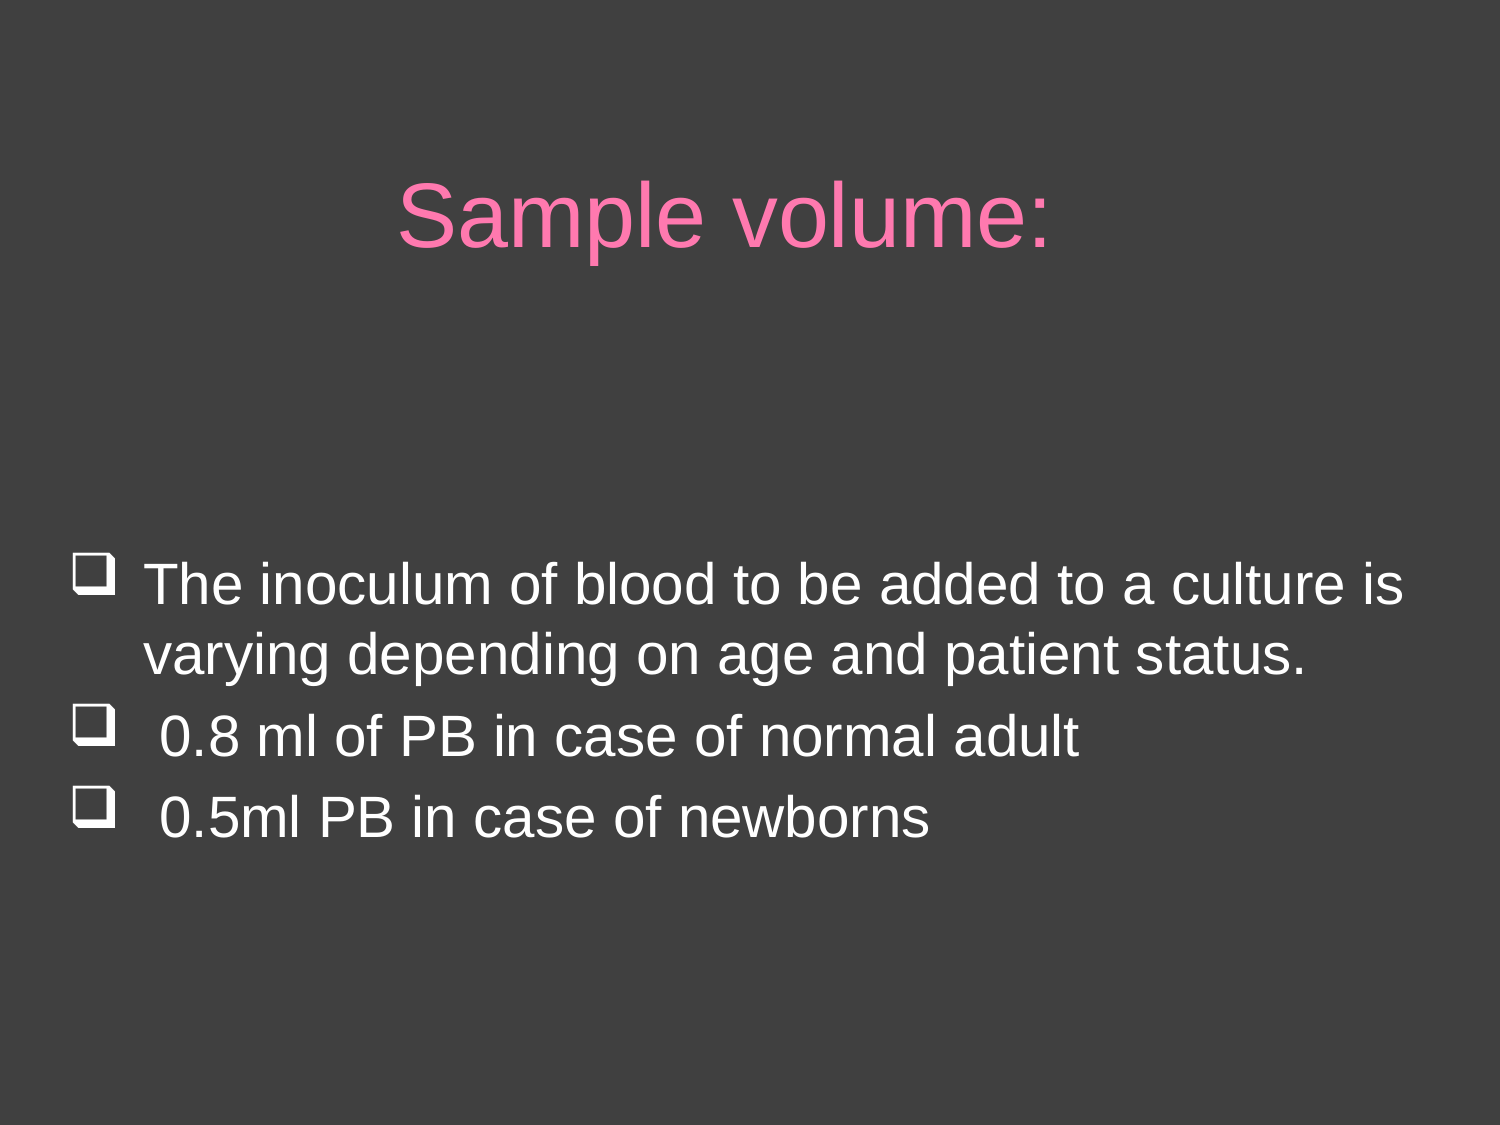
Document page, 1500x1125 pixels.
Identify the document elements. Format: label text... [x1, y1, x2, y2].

subtitle The inoculum of blood to be added to a culture is varying depending on age and patient status. 0.8 ml of PB in case of normal adult 0.5ml PB in case of newborns [53, 538, 1447, 980]
title Sample volume: [100, 90, 1376, 332]
